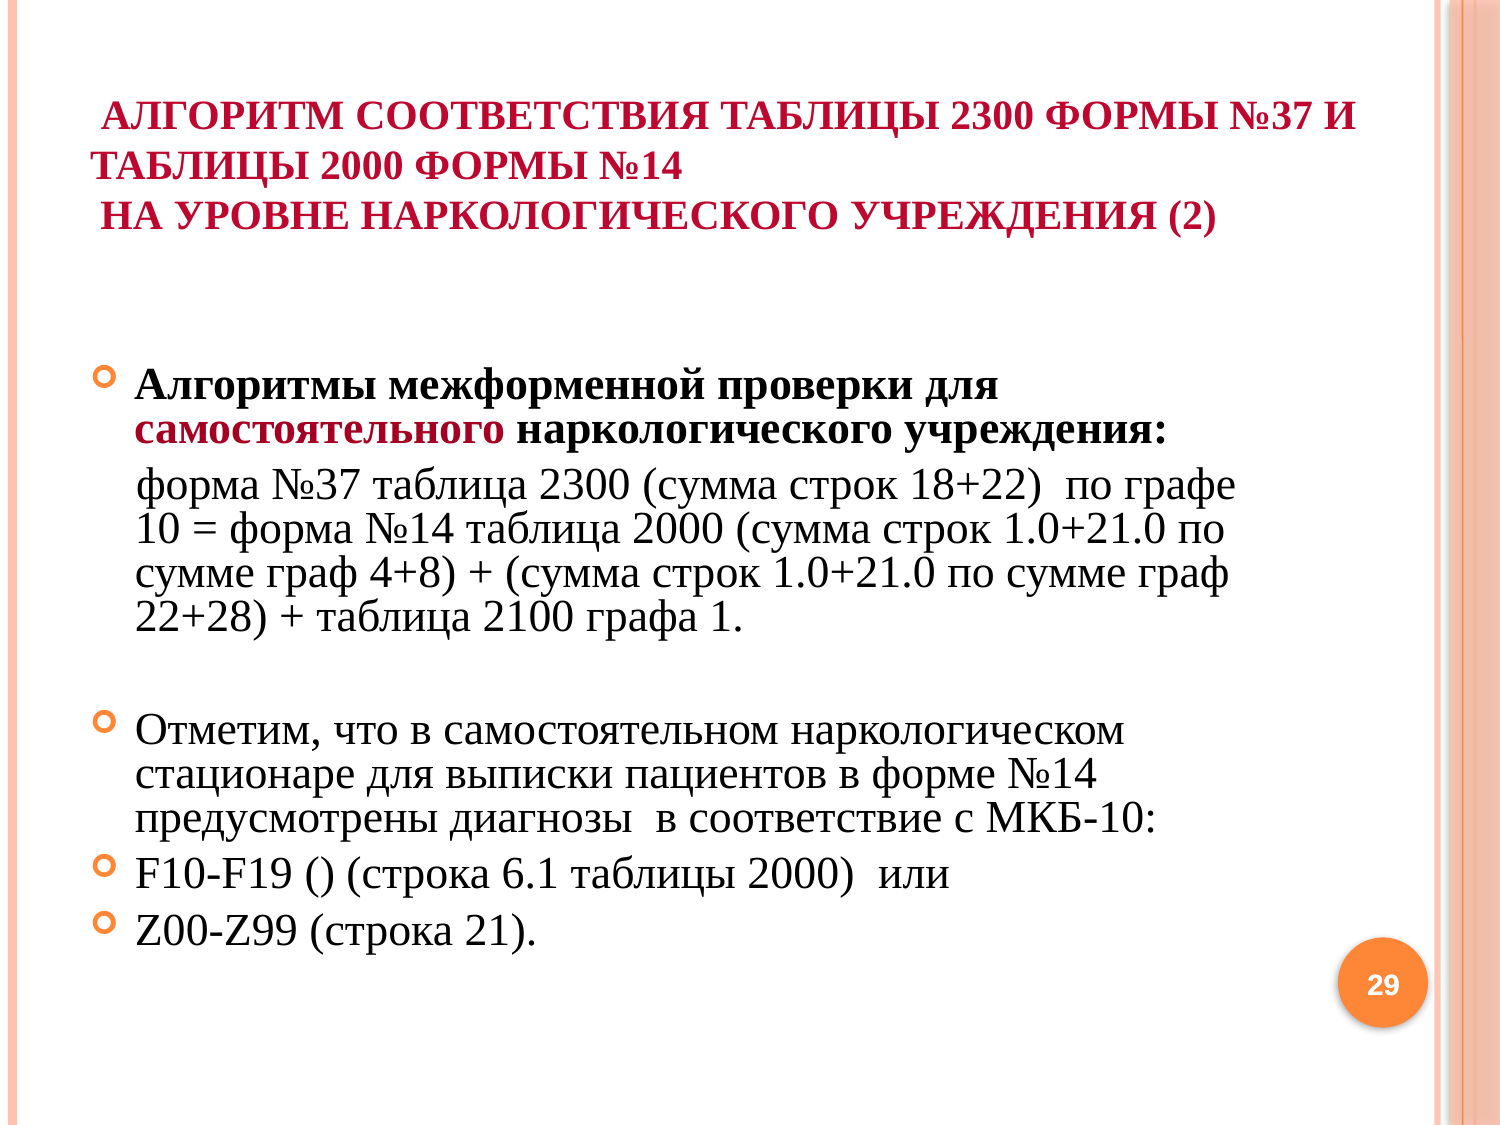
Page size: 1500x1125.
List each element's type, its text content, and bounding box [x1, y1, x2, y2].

list Алгоритмы межформенной проверки для самостоятельного наркологического учреждения: форма №37 таблица 2300 (сумма строк 18+22) по графе 10 = форма №14 таблица 2000 (сумма строк 1.0+21.0 по сумме граф 4+8) + (сумма строк 1.0+21.0 по сумме граф 22+28) + таблица 2100 графа 1. Отметим, что в самостоятельном наркологическом стационаре для выписки пациентов в форме №14 предусмотрены диагнозы в соответствие с МКБ-10: F10-F19 () (строка 6.1 таблицы 2000) или Z00-Z99 (строка 21). [74, 289, 1301, 1063]
title АЛГОРИТМ СООТВЕТСТВИЯ ТАБЛИЦЫ 2300 ФОРМЫ №37 И ТАБЛИЦЫ 2000 ФОРМЫ №14 НА УРОВНЕ НАРКОЛОГИЧЕСКОГО УЧРЕЖДЕНИЯ (2) [75, 45, 1452, 246]
text_box 29 [1333, 940, 1434, 1026]
